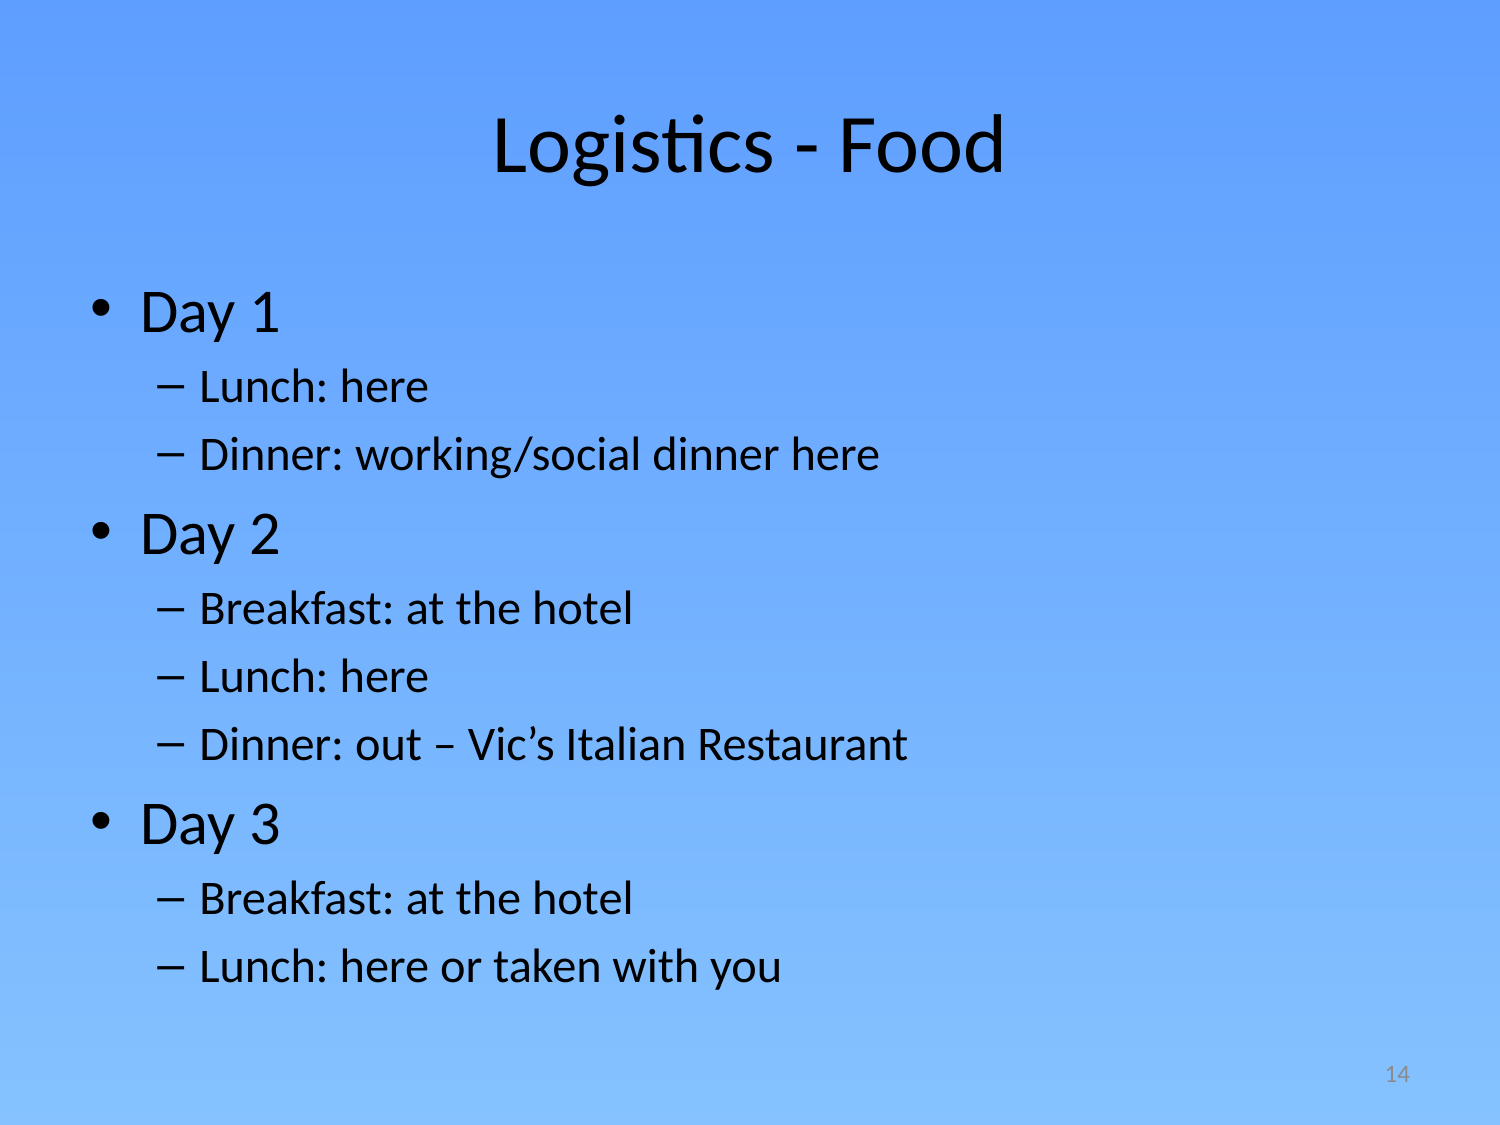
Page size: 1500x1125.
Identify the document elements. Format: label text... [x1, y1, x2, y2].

title Logistics - Food [74, 44, 1426, 233]
slide_number 14 [1074, 1042, 1425, 1103]
list Day 1 Lunch: here Dinner: working/social dinner here Day 2 Breakfast: at the hotel Lunch: here Dinner: out – Vic’s Italian Restaurant Day 3 Breakfast: at the hotel Lunch: here or taken with you [74, 262, 1426, 1006]
